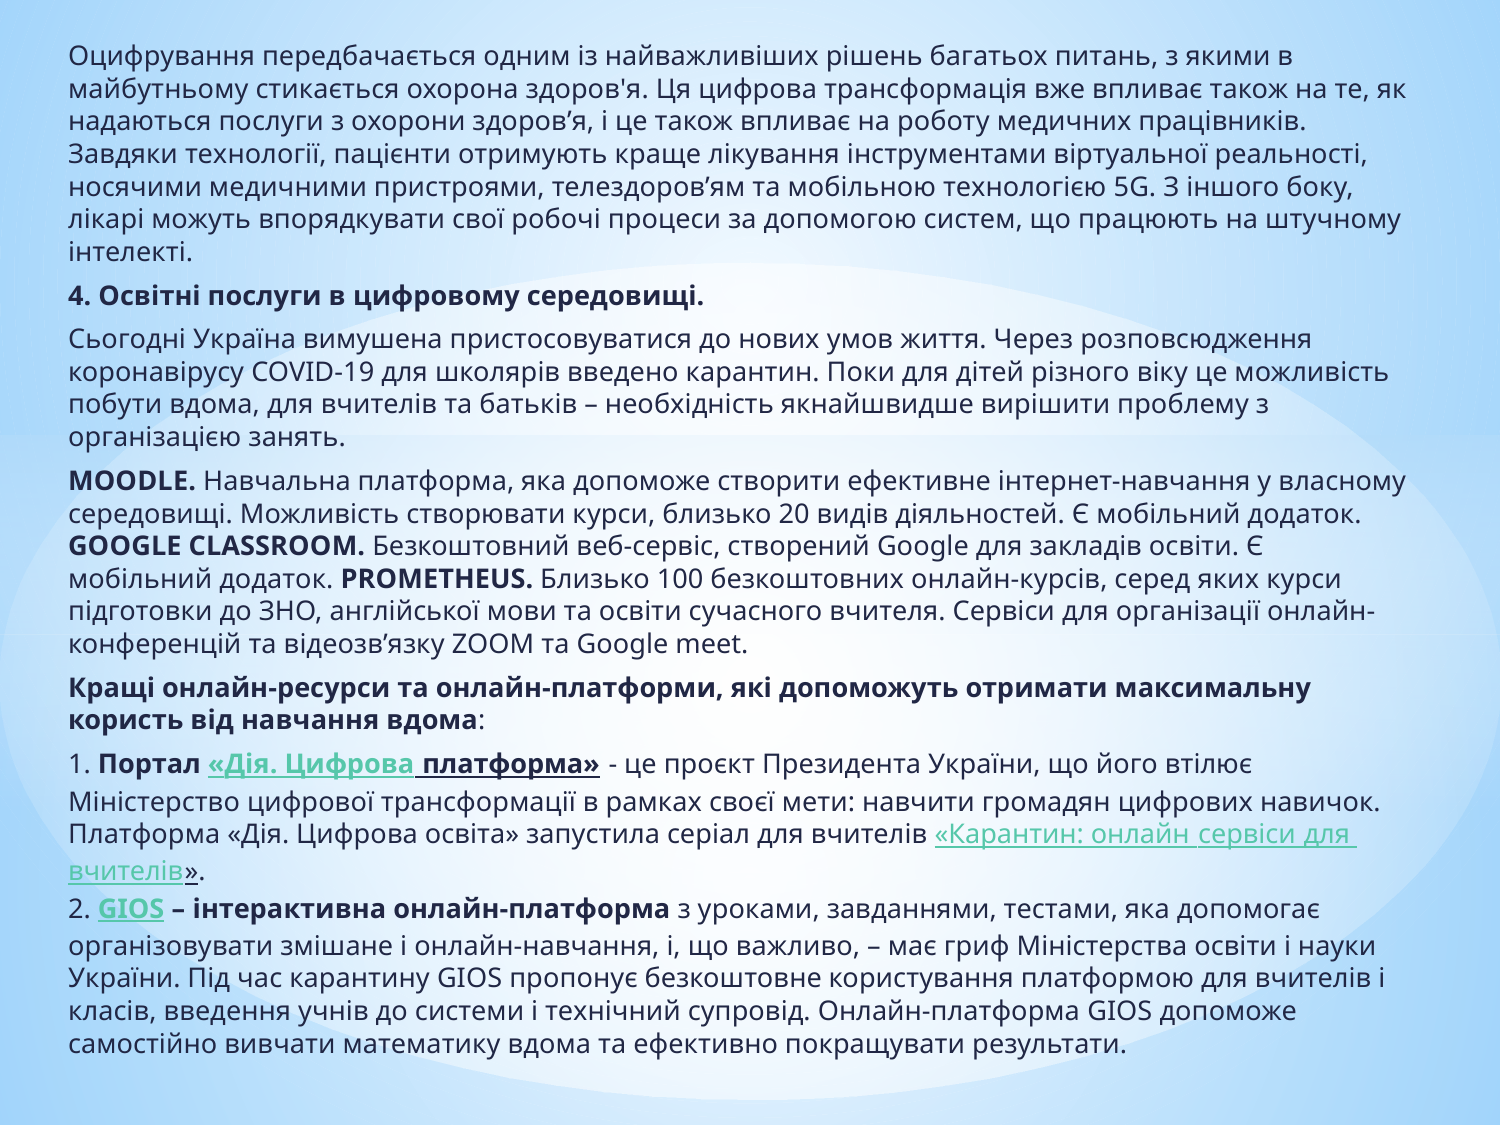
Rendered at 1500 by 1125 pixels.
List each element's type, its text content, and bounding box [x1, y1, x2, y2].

subtitle Оцифрування передбачається одним із найважливіших рішень багатьох питань, з якими в майбутньому стикається охорона здоров'я. Ця цифрова трансформація вже впливає також на те, як надаються послуги з охорони здоров’я, і це також впливає на роботу медичних працівників. Завдяки технології, пацієнти отримують краще лікування інструментами віртуальної реальності, носячими медичними пристроями, телездоров’ям та мобільною технологією 5G. З іншого боку, лікарі можуть впорядкувати свої робочі процеси за допомогою систем, що працюють на штучному інтелекті. 4. Освітні послуги в цифровому середовищі. Сьогодні Україна вимушена пристосовуватися до нових умов життя. Через розповсюдження коронавірусу COVID-19 для школярів введено карантин. Поки для дітей різного віку це можливість побути вдома, для вчителів та батьків – необхідність якнайшвидше вирішити проблему з організацією занять. MOODLE. Навчальна платформа, яка допоможе створити ефективне інтернет-навчання у власному середовищі. Можливість створювати курси, близько 20 видів діяльностей. Є мобільний додаток. GOOGLE CLASSROOM. Безкоштовний веб-сервіс, створений Google для закладів освіти. Є мобільний додаток. PROMETHEUS. Близько 100 безкоштовних онлайн-курсів, серед яких курси підготовки до ЗНО, англійської мови та освіти сучасного вчителя. Сервіси для організації онлайн-конференцій та відеозв’язку ZOOM та Google meet. Кращі онлайн-ресурси та онлайн-платформи, які допоможуть отримати максимальну користь від навчання вдома: 1. Портал «Дія. Цифрова платформа» - це проєкт Президента України, що його втілює Міністерство цифрової трансформації в рамках своєї мети: навчити громадян цифрових навичок. Платформа «Дія. Цифрова освіта» запустила серіал для вчителів «Карантин: онлайн сервіси для вчителів». 2. GIOS – інтерактивна онлайн-платформа з уроками, завданнями, тестами, яка допомогає організовувати змішане і онлайн-навчання, і, що важливо, – має гриф Міністерства освіти і науки України. Під час карантину GIOS пропонує безкоштовне користування платформою для вчителів і класів, введення учнів до системи і технічний супровід. Онлайн-платформа GIOS допоможе самостійно вивчати математику вдома та ефективно покращувати результати. [53, 30, 1424, 1071]
